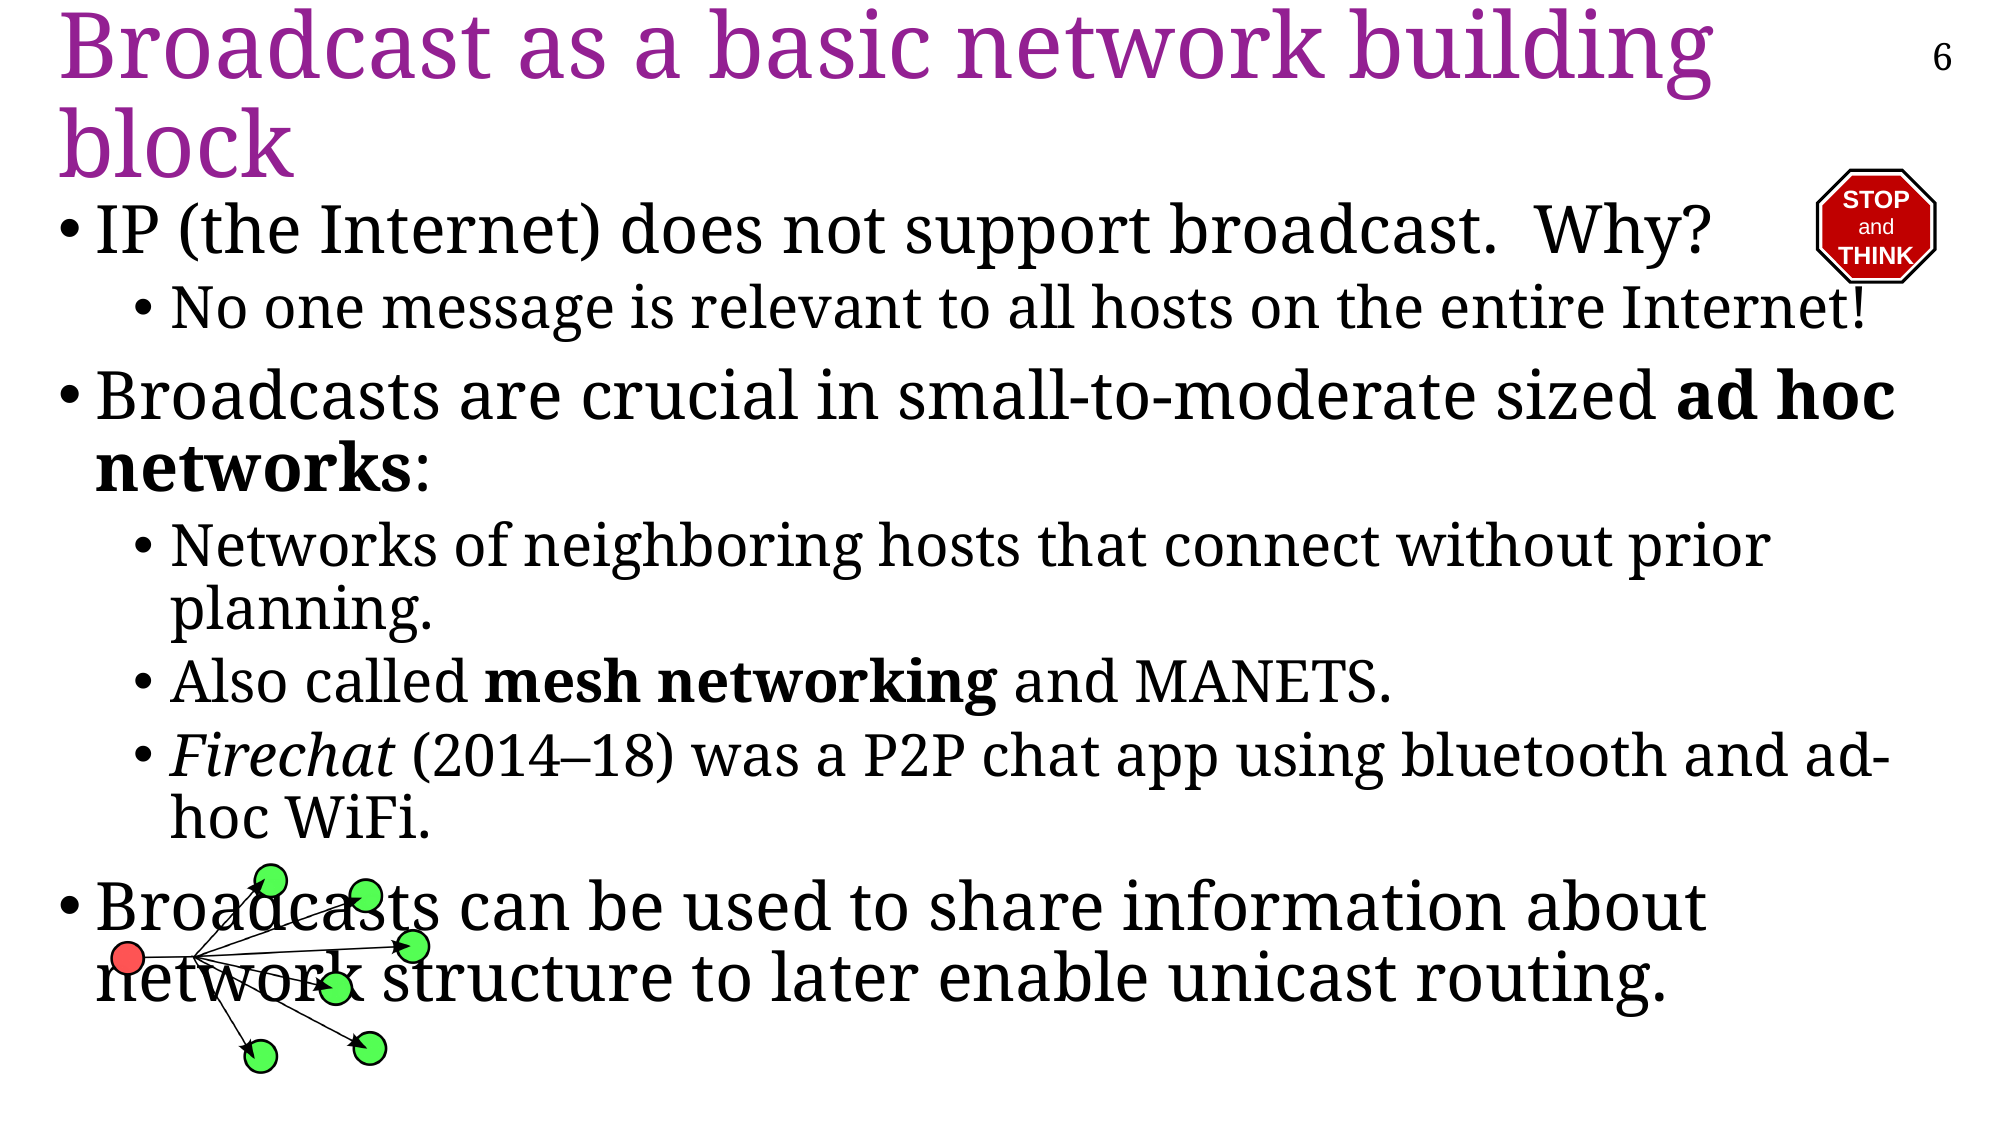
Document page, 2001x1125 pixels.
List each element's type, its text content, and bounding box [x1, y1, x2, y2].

title Broadcast as a basic network building block [43, 25, 1953, 171]
picture [67, 843, 461, 1106]
list IP (the Internet) does not support broadcast. Why? No one message is relevant to all hosts on the entire Internet! Broadcasts are crucial in small-to-moderate sized ad hoc networks: Networks of neighboring hosts that connect without prior planning. Also called mesh networking and MANETS. Firechat (2014–18) was a P2P chat app using bluetooth and ad-hoc WiFi. Broadcasts can be used to share information about network structure to later enable unicast routing. [43, 188, 1953, 1106]
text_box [1817, 170, 1936, 283]
